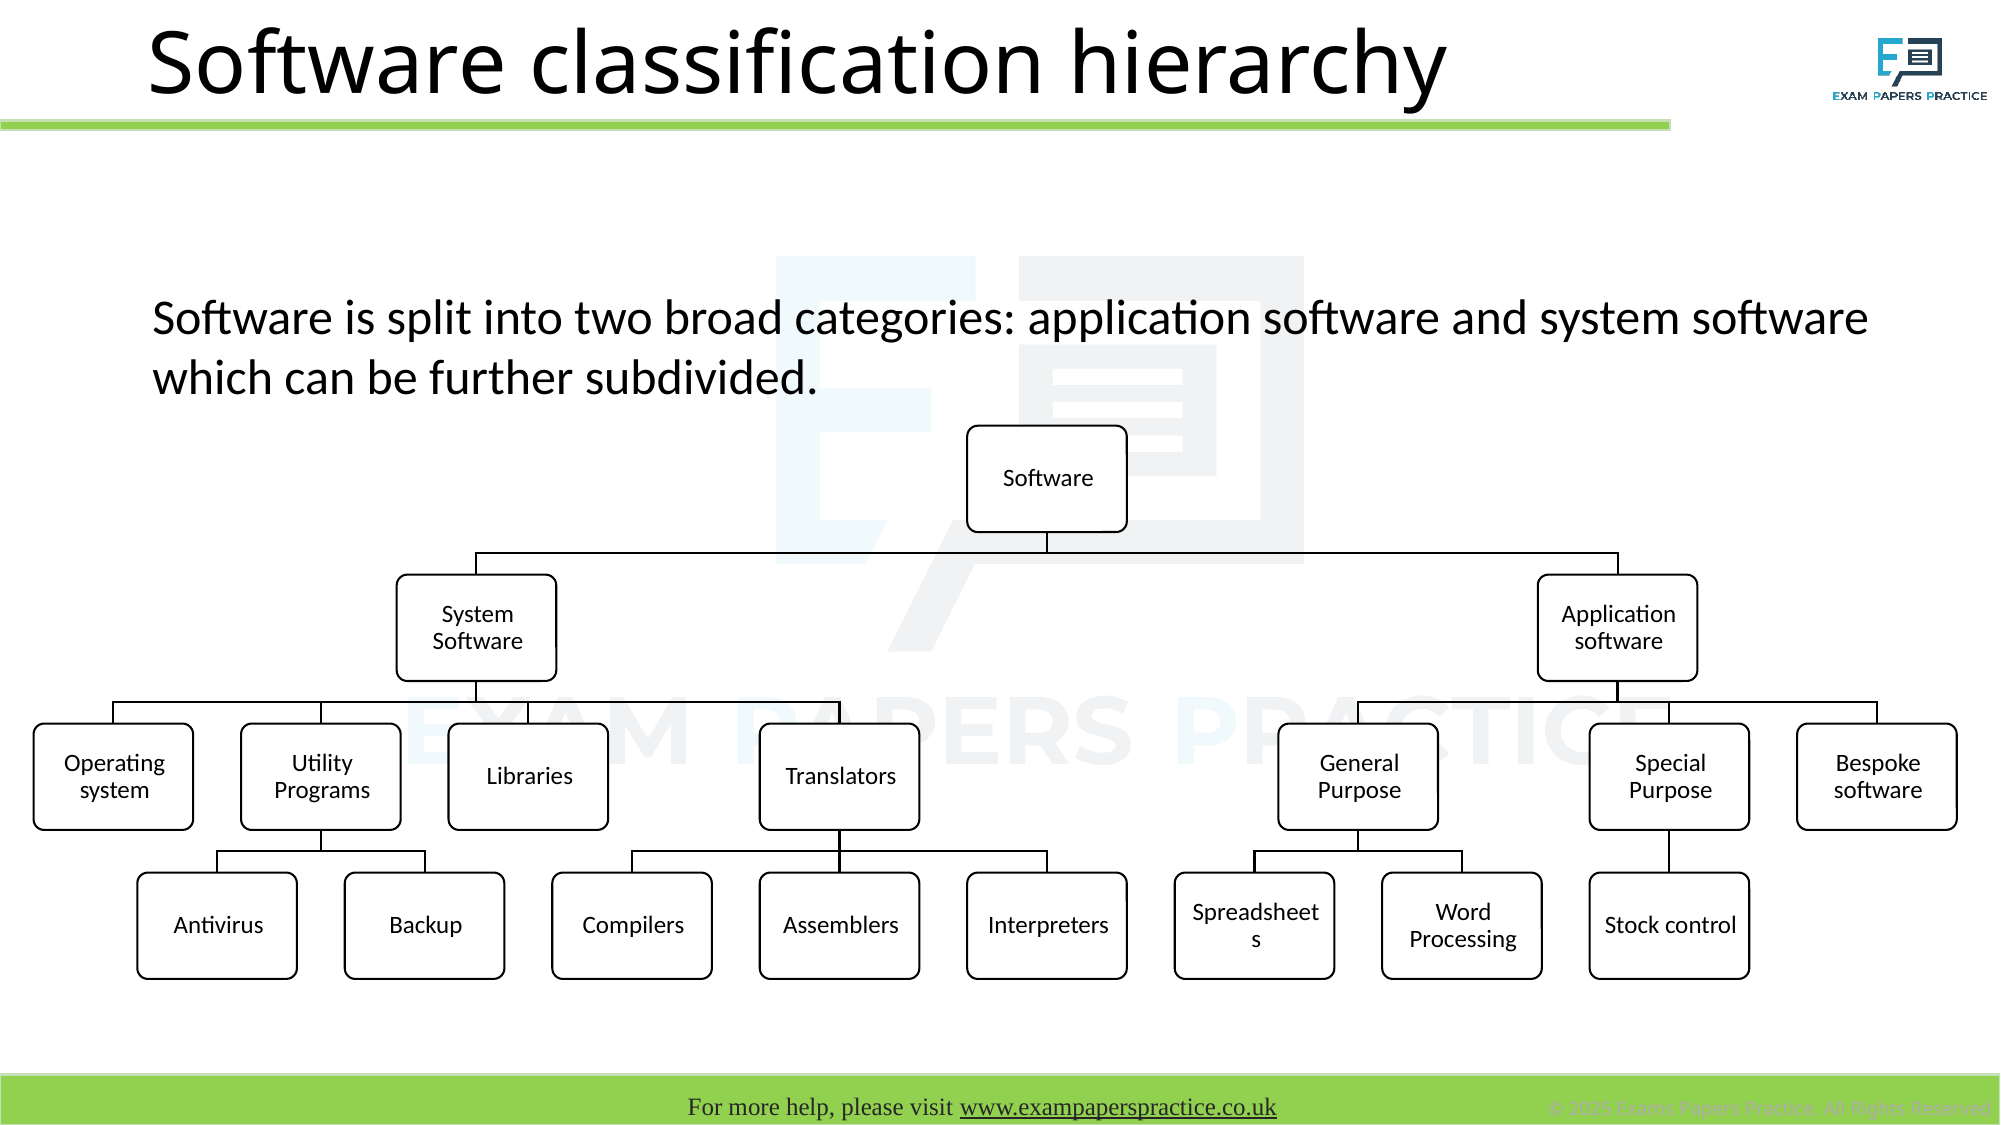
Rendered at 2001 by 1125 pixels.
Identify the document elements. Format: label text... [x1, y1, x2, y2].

title Software classification hierarchy [132, 11, 1858, 121]
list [32, 277, 1958, 1125]
